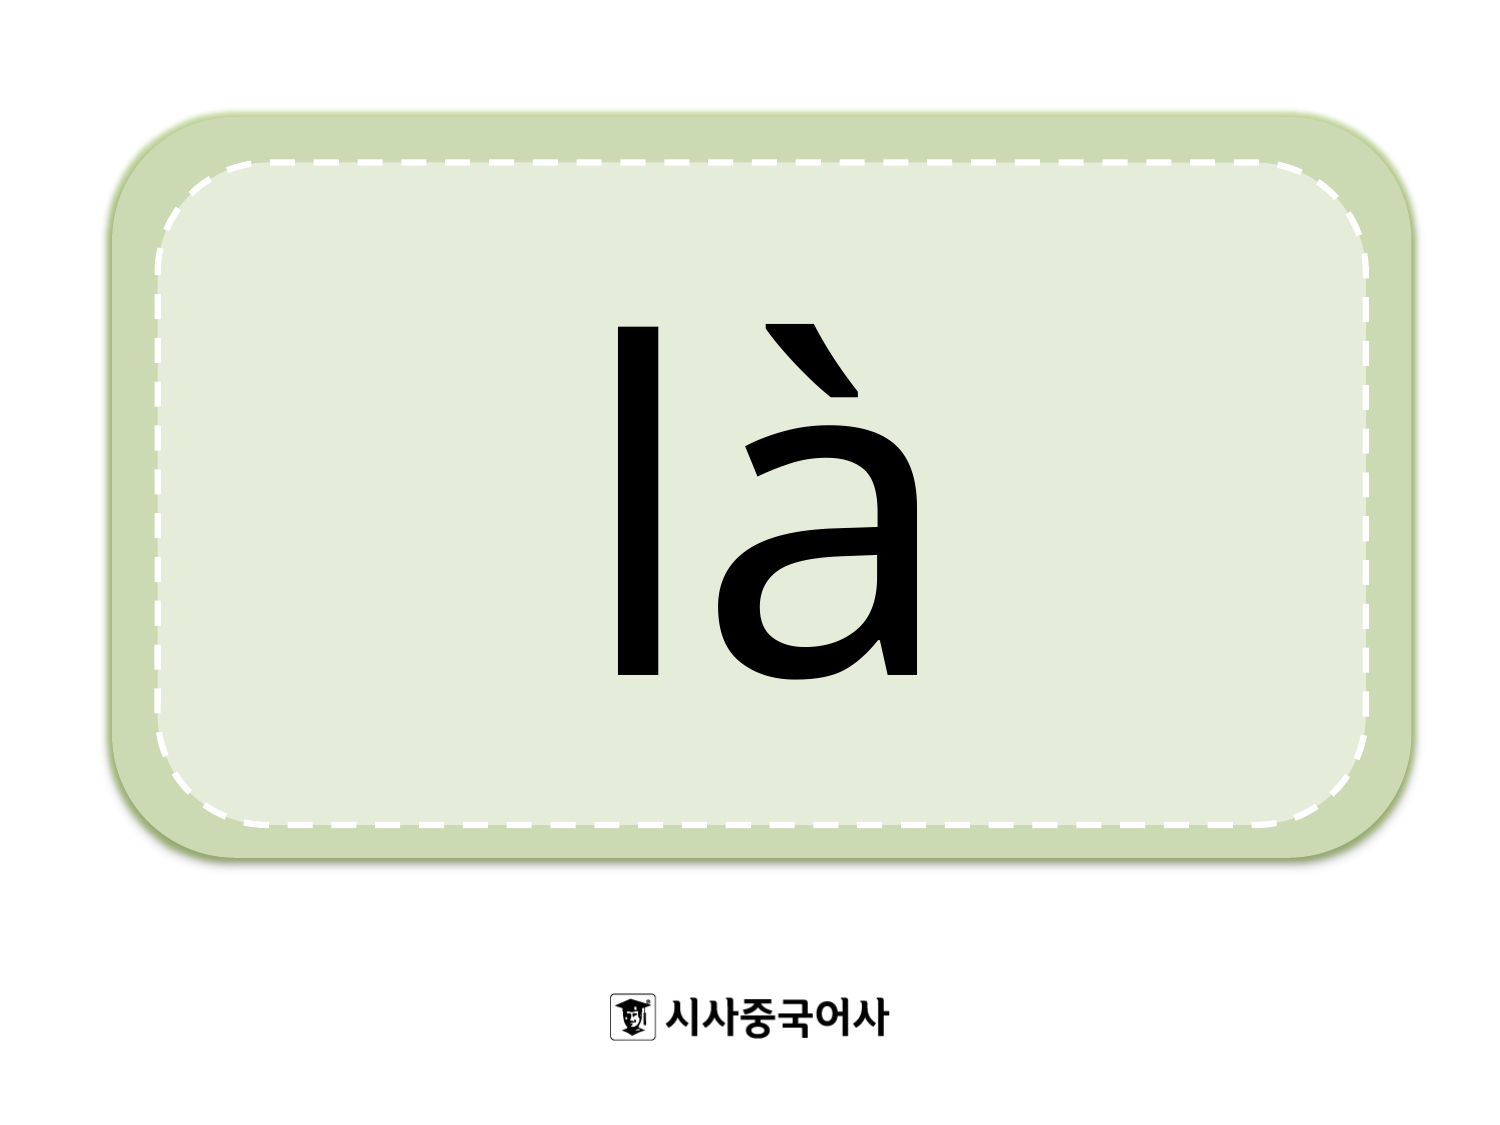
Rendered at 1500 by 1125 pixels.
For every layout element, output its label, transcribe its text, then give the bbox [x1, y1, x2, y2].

text_box là [162, 160, 1371, 824]
picture [602, 987, 898, 1047]
